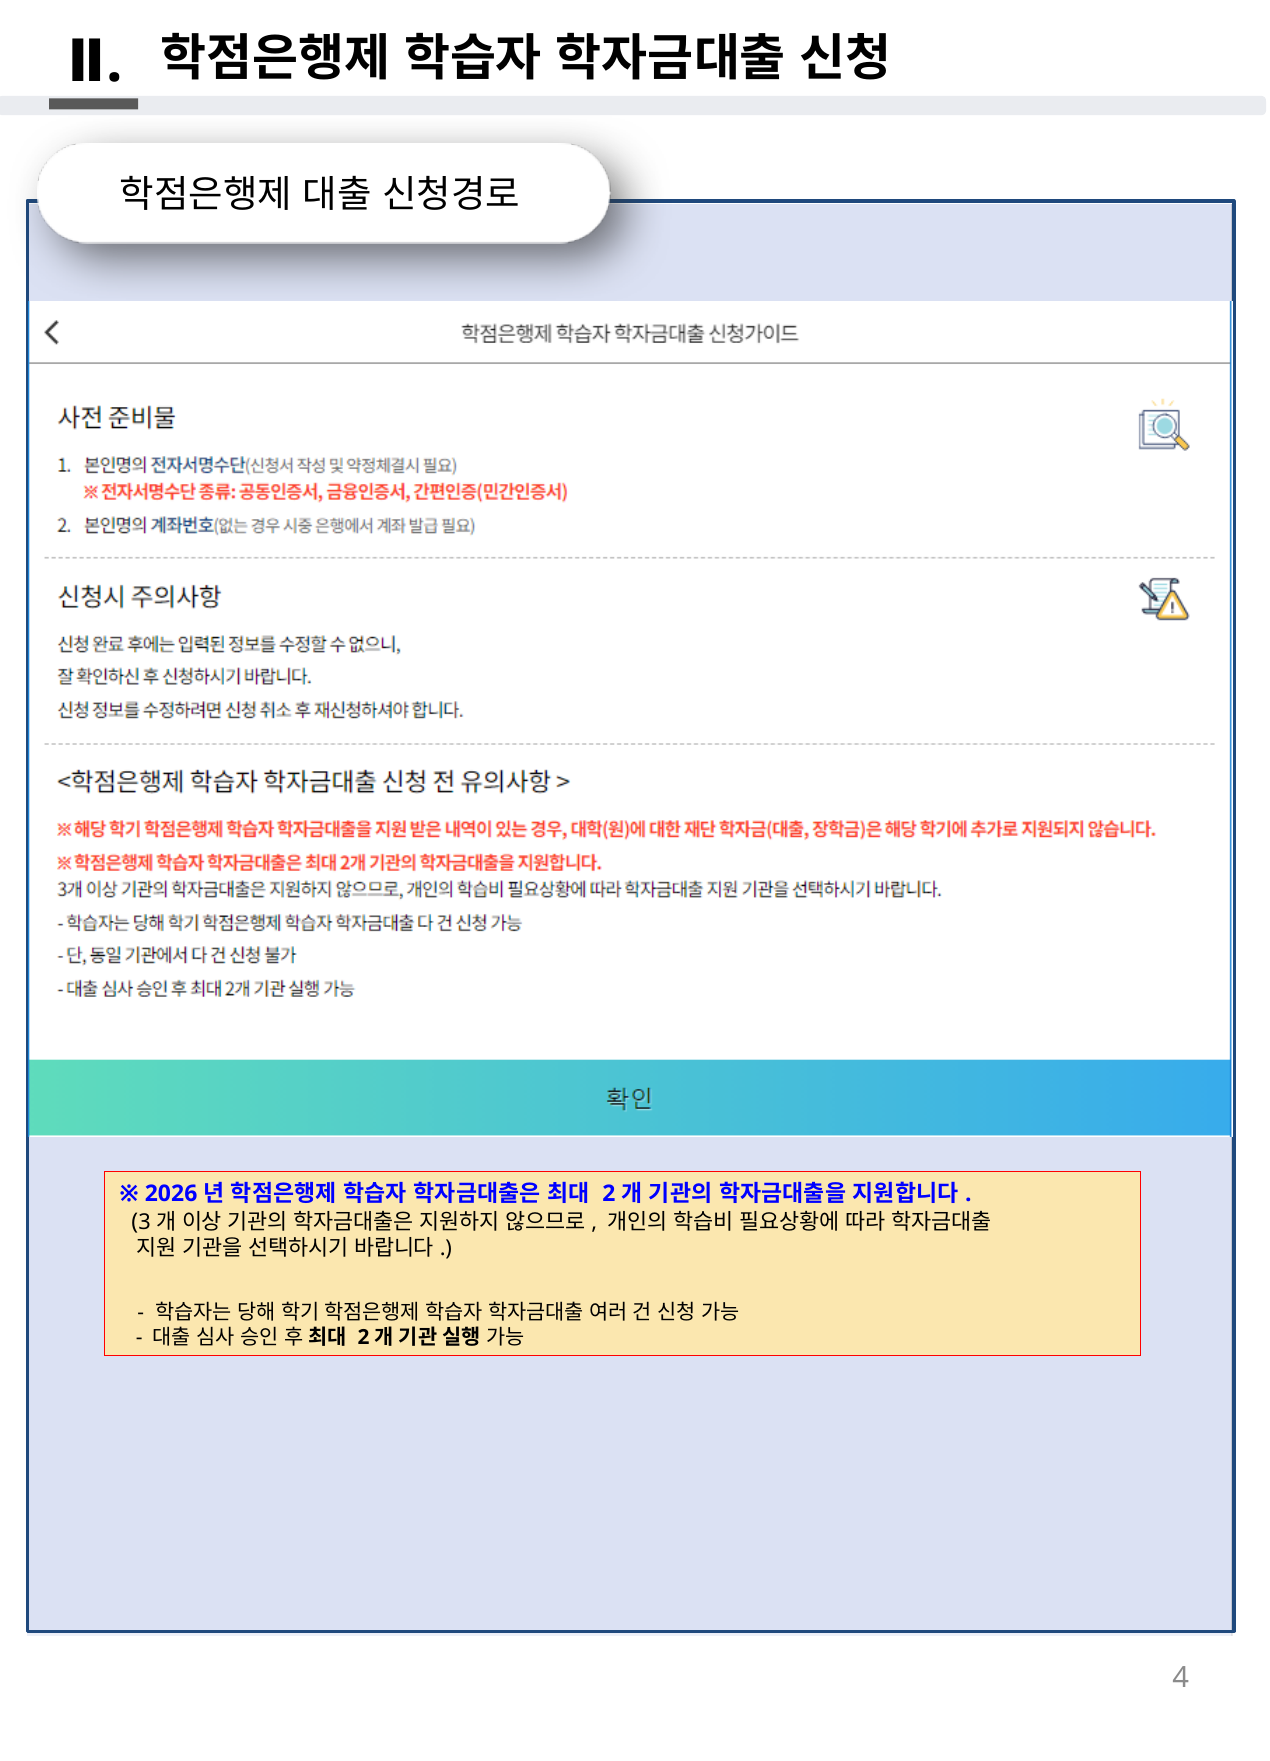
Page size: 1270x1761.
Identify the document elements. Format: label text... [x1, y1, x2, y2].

slide_number 3 [910, 1645, 1207, 1726]
text_box [47, 96, 140, 111]
text_box Ⅱ. [53, 16, 174, 95]
text_box [0, 95, 1267, 116]
text_box [661, 199, 1236, 205]
text_box 학점은행제 학습자 학자금대출 신청 [145, 18, 1264, 93]
picture [27, 143, 1235, 1636]
